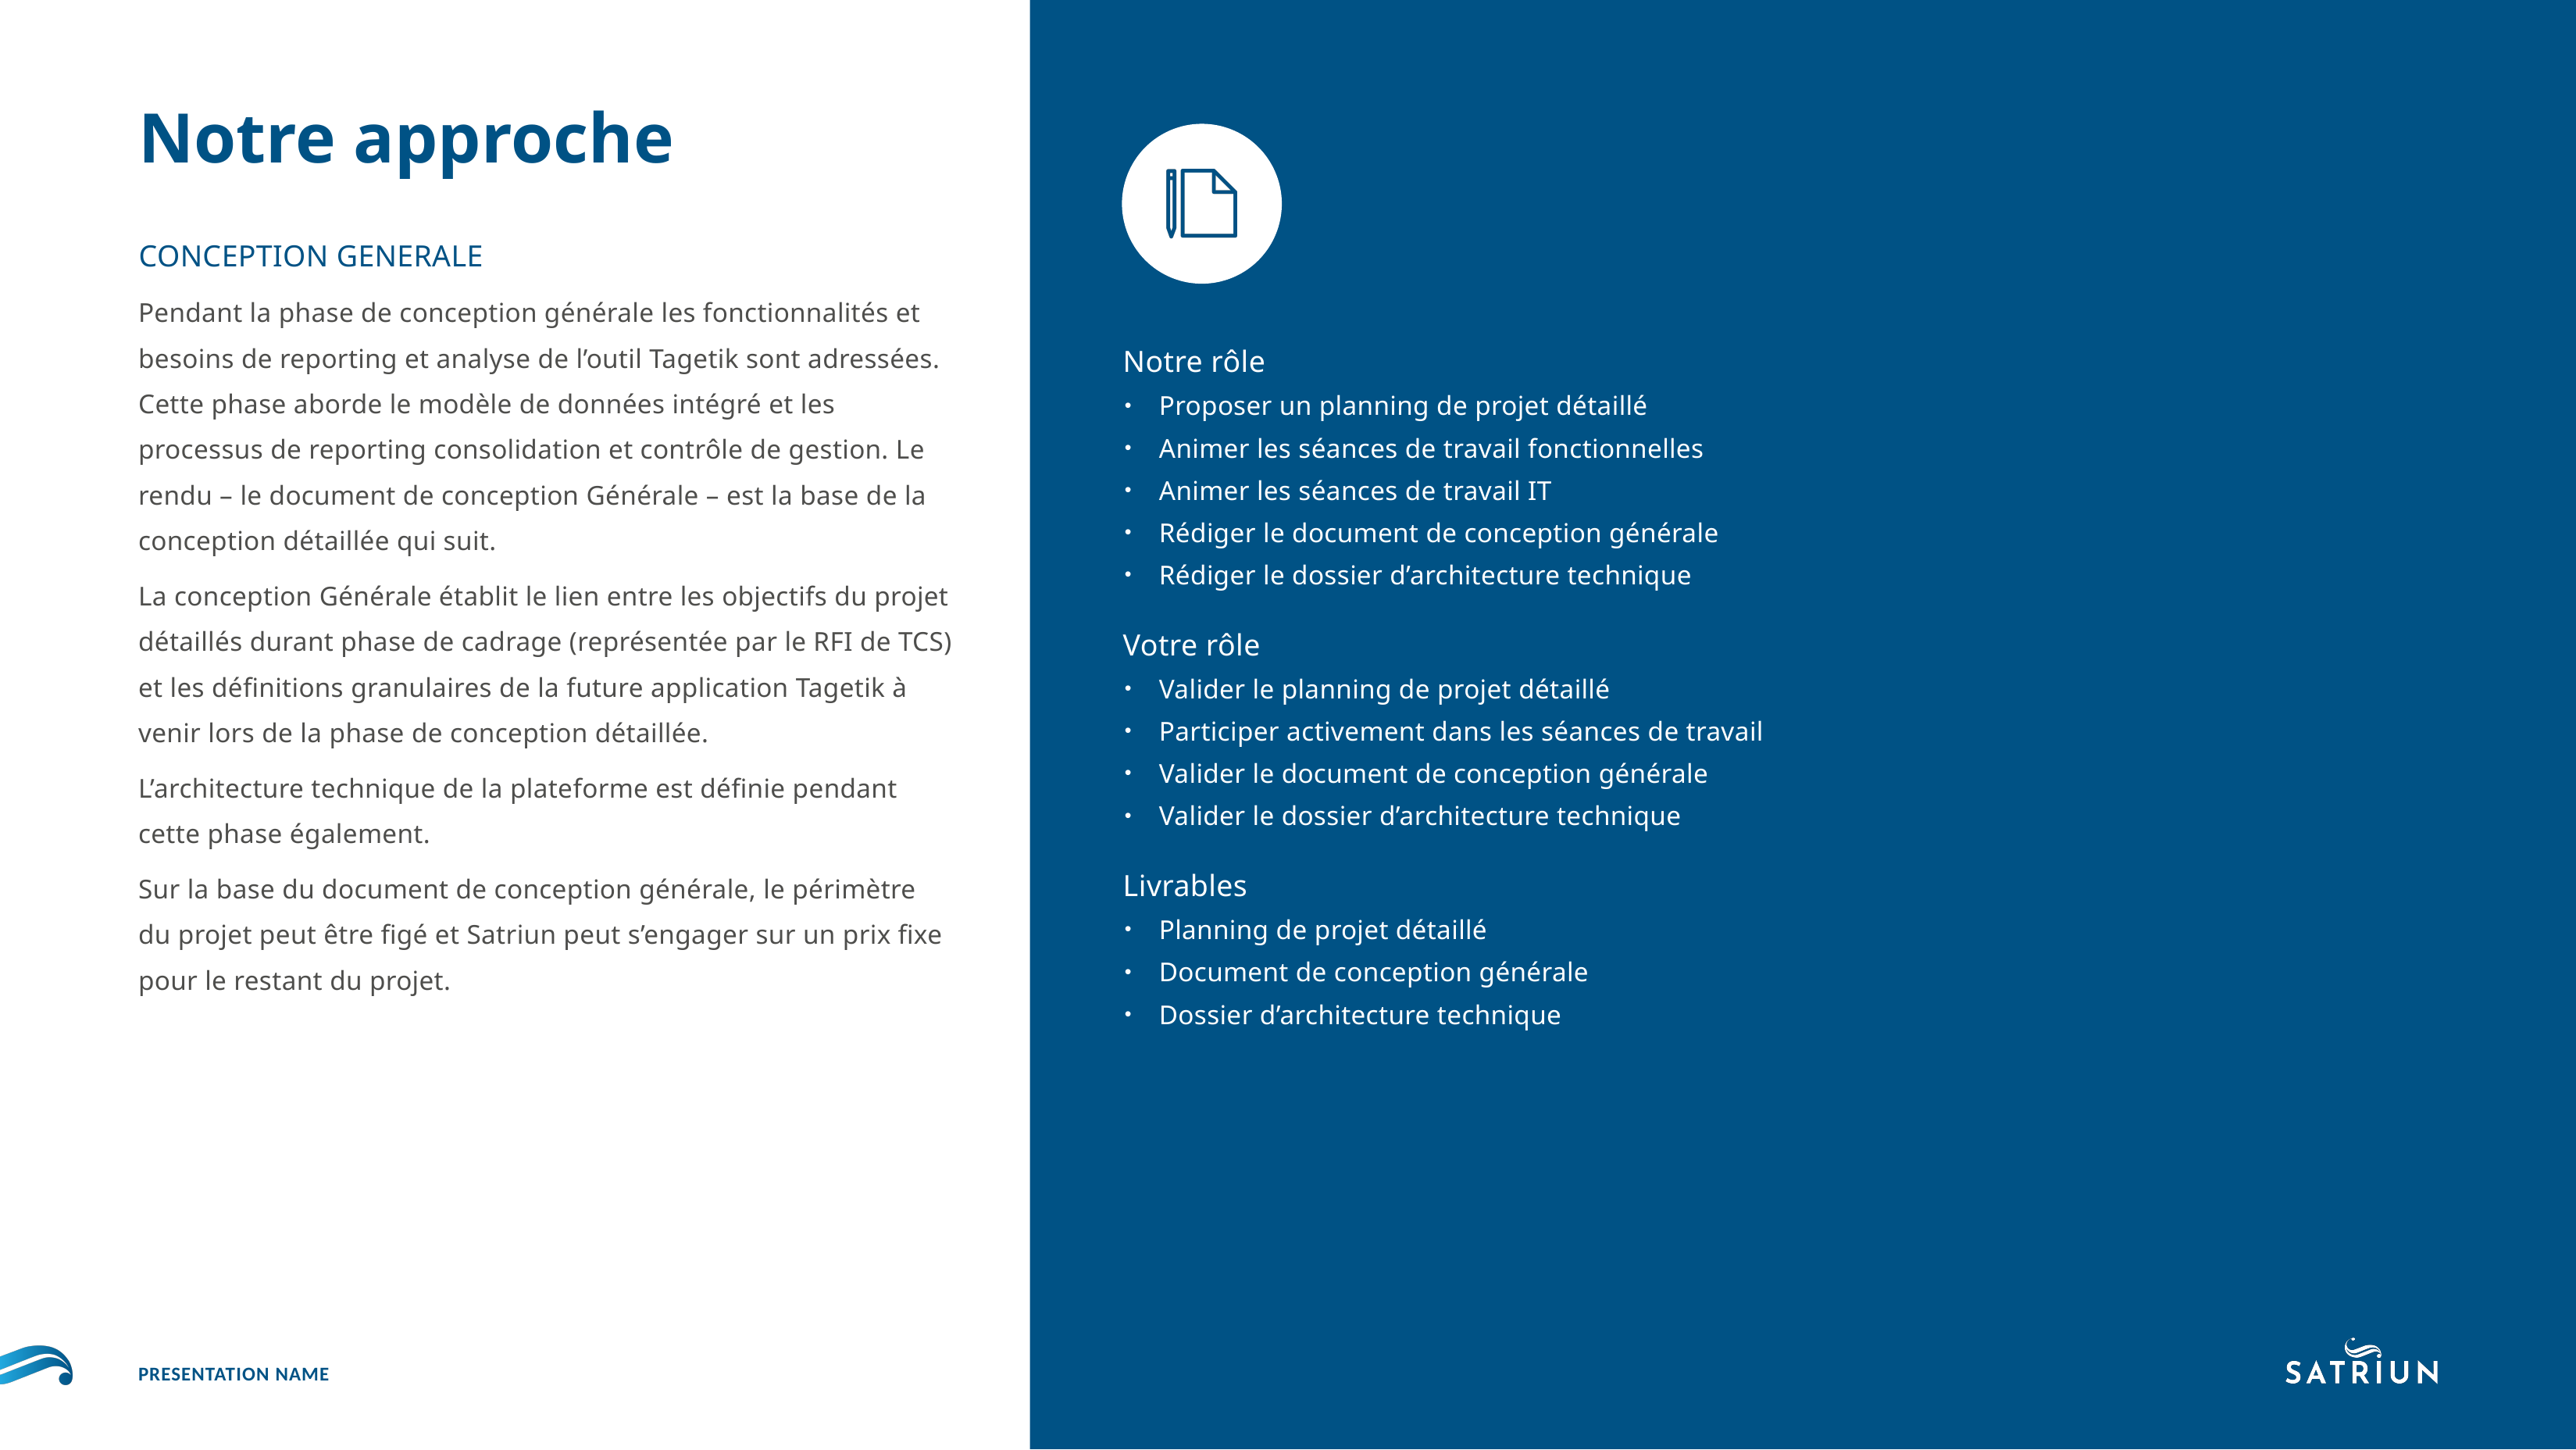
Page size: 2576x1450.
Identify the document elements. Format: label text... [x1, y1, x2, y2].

title Notre approche [138, 92, 2445, 185]
picture [0, 1324, 73, 1385]
picture [2285, 1338, 2438, 1384]
footer Presentation name [138, 1345, 2214, 1391]
list CONCEPTION GENERALE Pendant la phase de conception générale les fonctionnalités et besoins de reporting et analyse de l’outil Tagetik sont adressées. Cette phase aborde le modèle de données intégré et les processus de reporting consolidation et contrôle de gestion. Le rendu – le document de conception Générale – est la base de la conception détaillée qui suit. La conception Générale établit le lien entre les objectifs du projet détaillés durant phase de cadrage (représentée par le RFI de TCS) et les définitions granulaires de la future application Tagetik à venir lors de la phase de conception détaillée. L’architecture technique de la plateforme est définie pendant cette phase également. Sur la base du document de conception générale, le périmètre du projet peut être figé et Satriun peut s’engager sur un prix fixe pour le restant du projet. [138, 230, 969, 1292]
list Notre rôle Proposer un planning de projet détaillé Animer les séances de travail fonctionnelles Animer les séances de travail IT Rédiger le document de conception générale Rédiger le dossier d’architecture technique Votre rôle Valider le planning de projet détaillé Participer activement dans les séances de travail Valider le document de conception générale Valider le dossier d’architecture technique Livrables Planning de projet détaillé Document de conception générale Dossier d’architecture technique [1122, 337, 2414, 1292]
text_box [1122, 123, 1283, 284]
